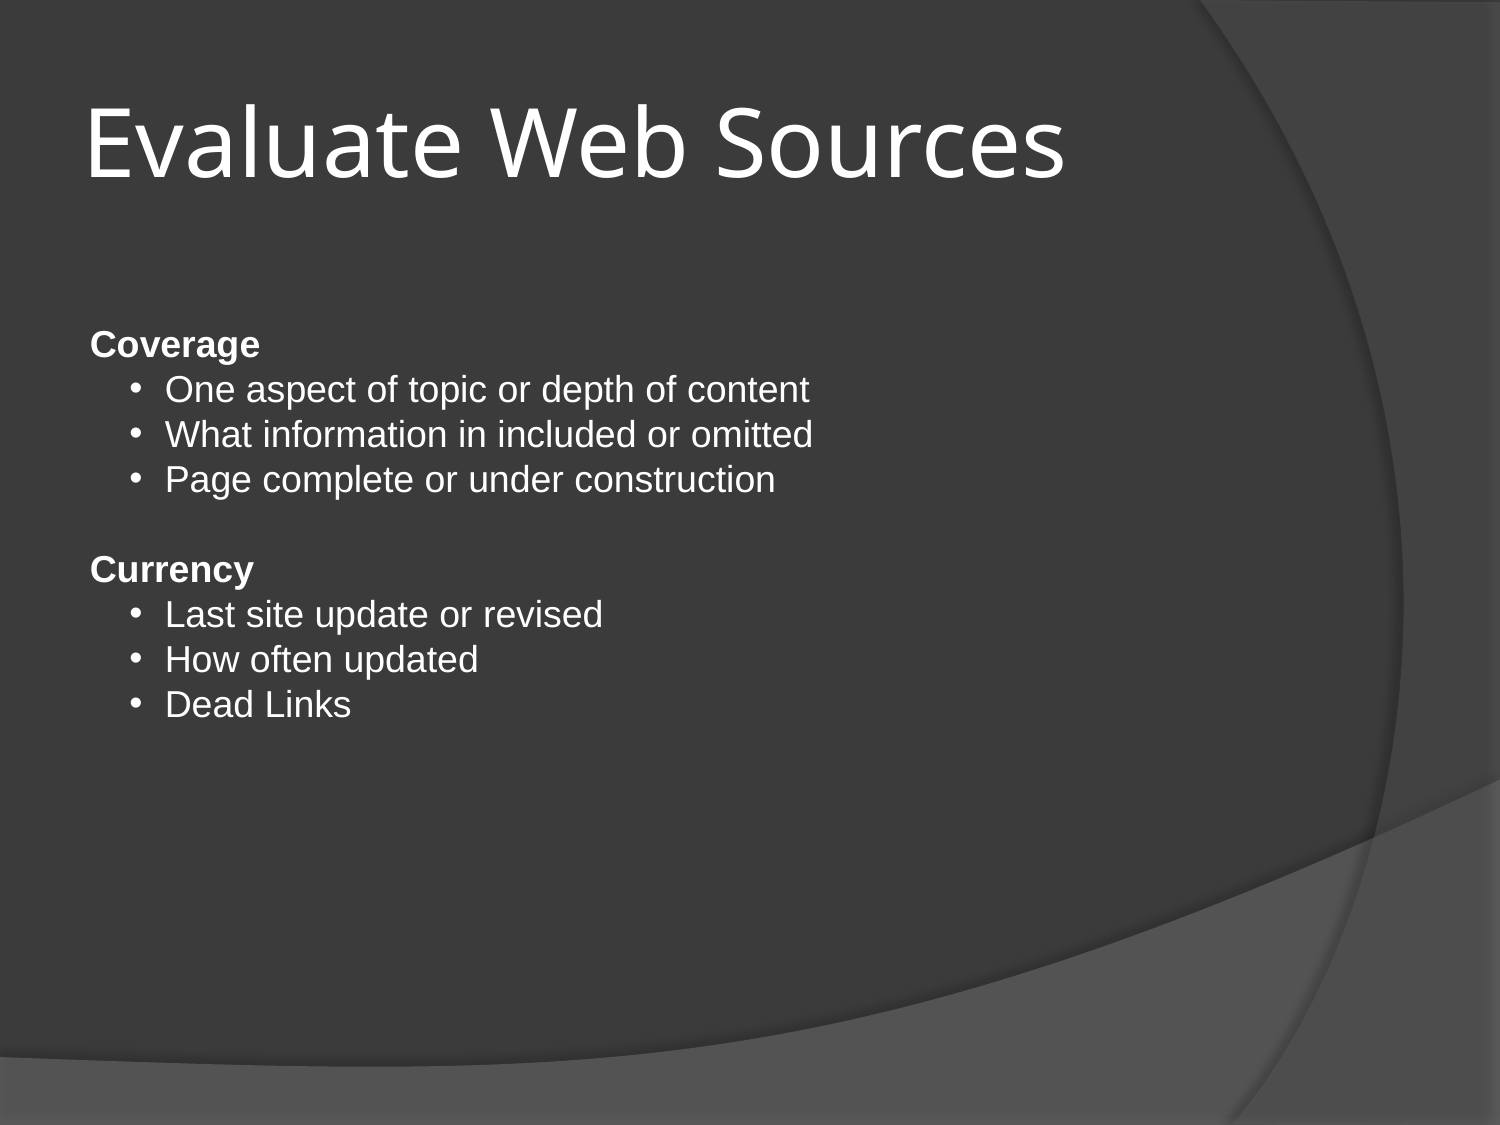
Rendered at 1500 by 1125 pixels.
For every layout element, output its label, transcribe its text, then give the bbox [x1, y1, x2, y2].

text_box Coverage One aspect of topic or depth of content What information in included or omitted Page complete or under construction Currency Last site update or revised How often updated Dead Links [74, 312, 1438, 733]
title Evaluate Web Sources [75, 45, 1301, 233]
